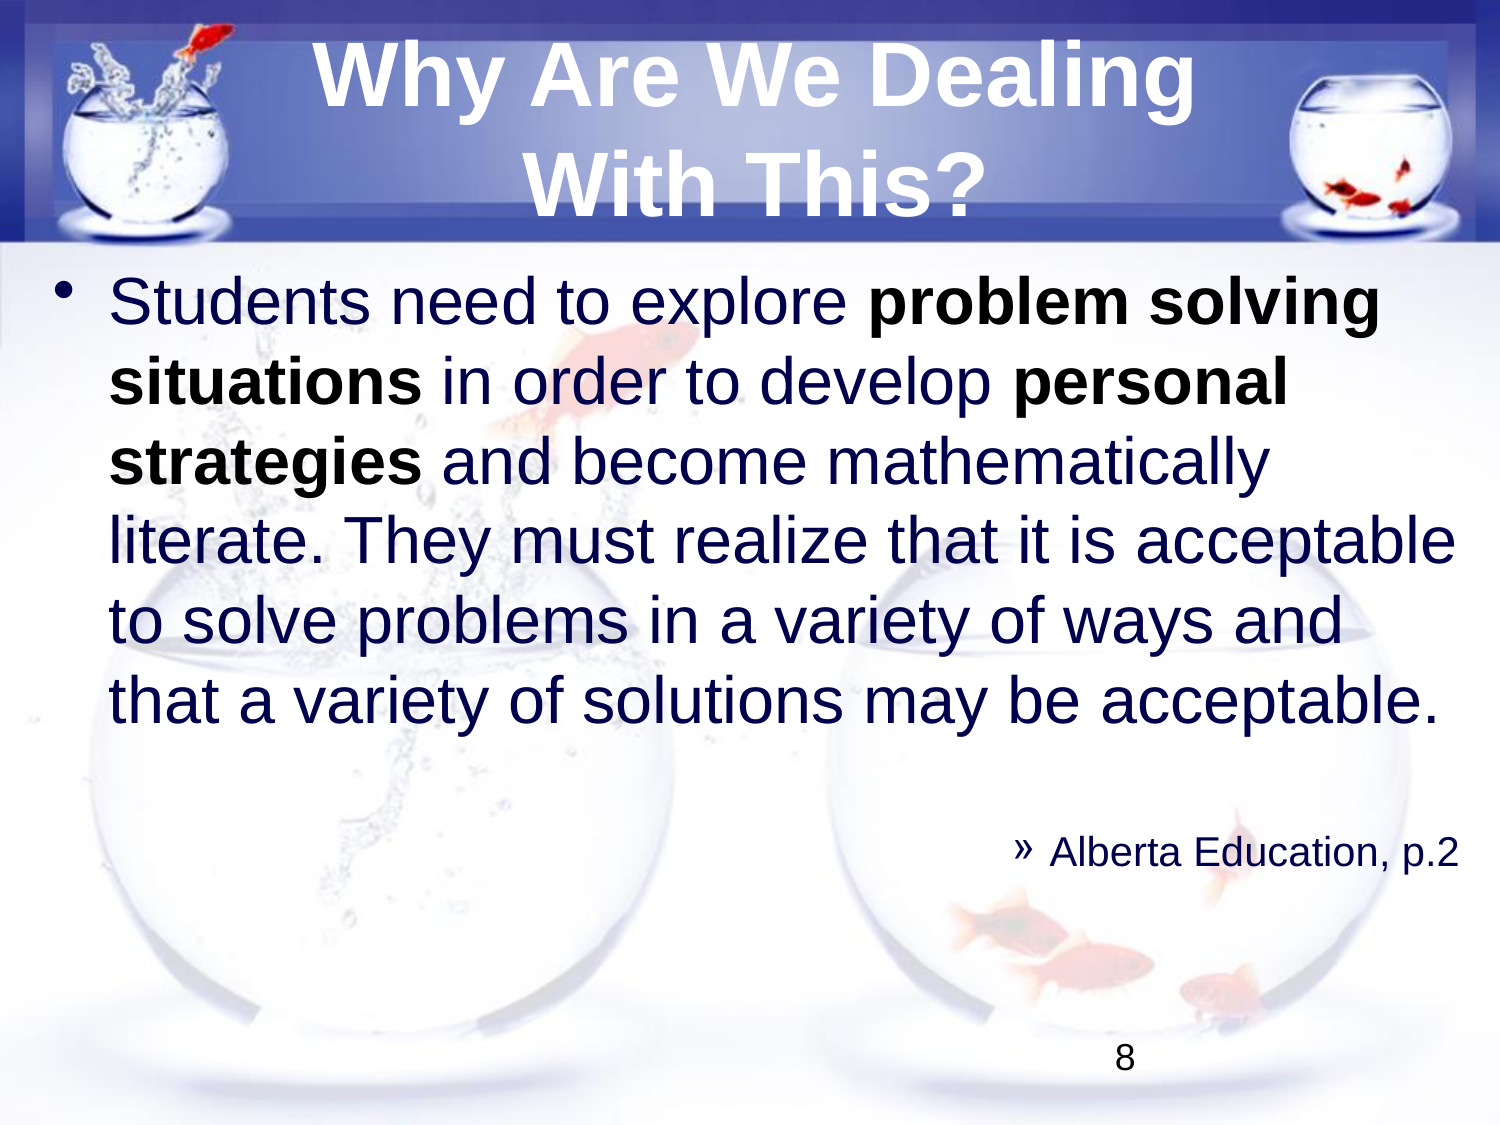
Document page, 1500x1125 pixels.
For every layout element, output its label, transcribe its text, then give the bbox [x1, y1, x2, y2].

picture [0, 0, 1500, 1125]
list Students need to explore problem solving situations in order to develop personal strategies and become mathematically literate. They must realize that it is acceptable to solve problems in a variety of ways and that a variety of solutions may be acceptable. Alberta Education, p.2 [37, 249, 1476, 1113]
title Why Are We Dealing With This? [187, 49, 1326, 201]
